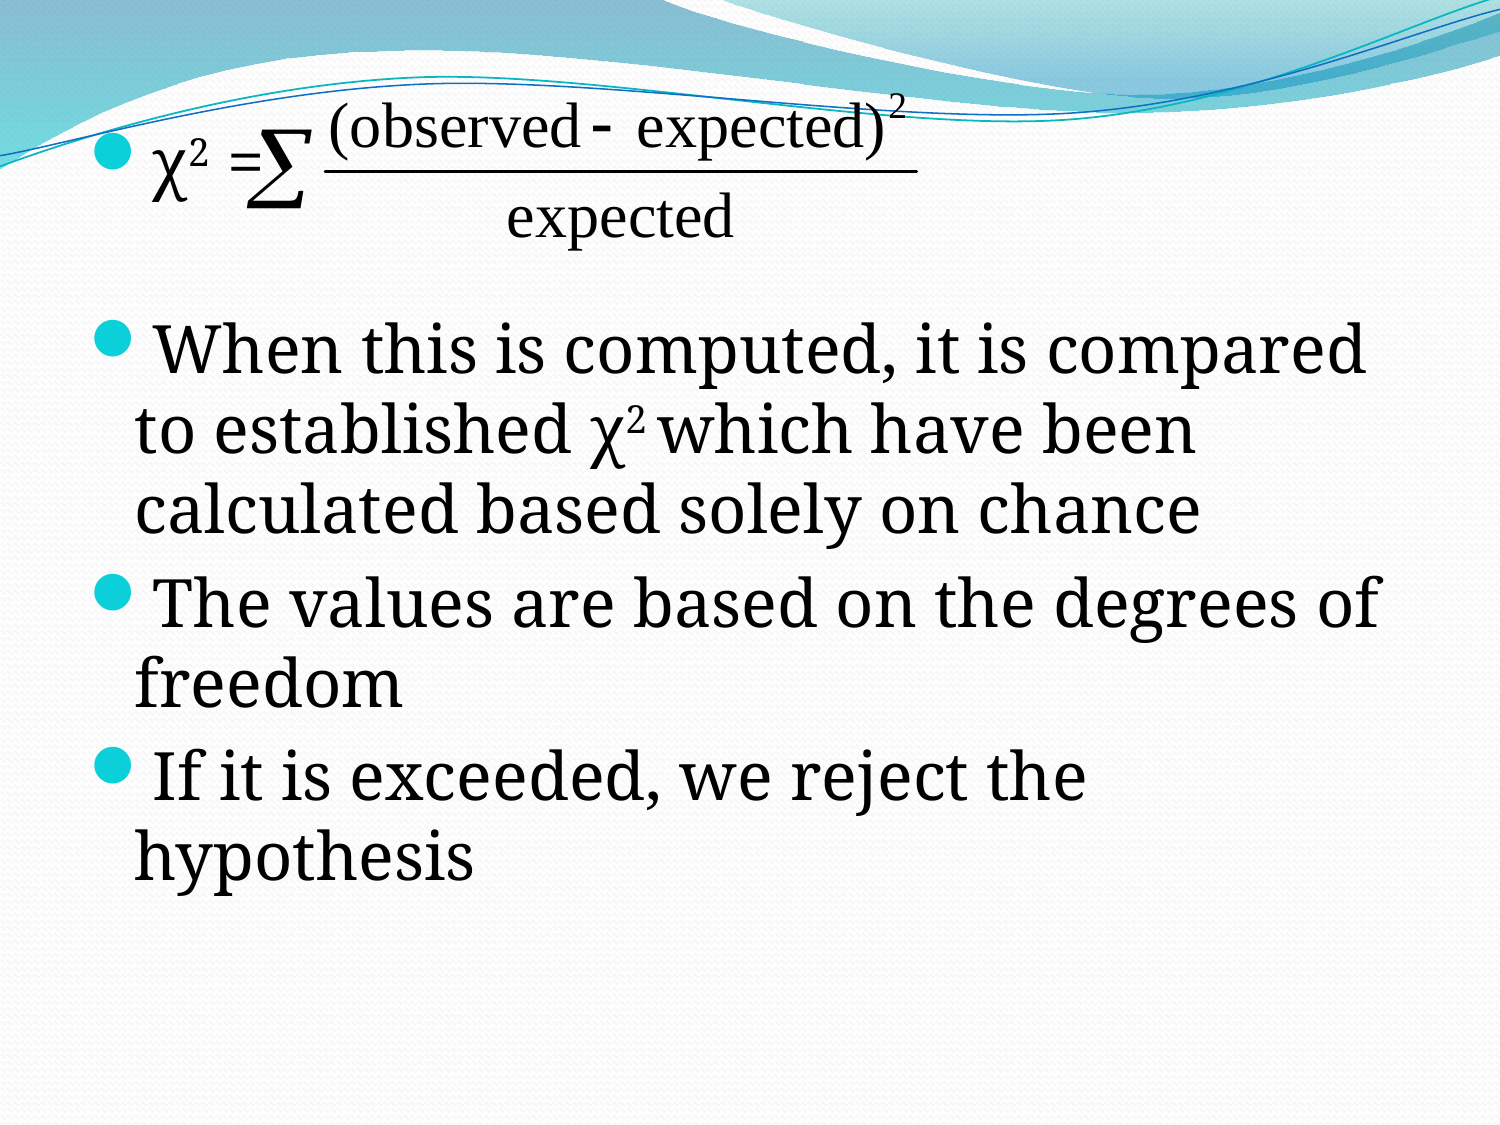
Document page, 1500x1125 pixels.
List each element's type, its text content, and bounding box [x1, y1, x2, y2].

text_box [237, 74, 929, 263]
list χ2 = When this is computed, it is compared to established χ2 which have been calculated based solely on chance The values are based on the degrees of freedom If it is exceeded, we reject the hypothesis [75, 112, 1425, 1038]
